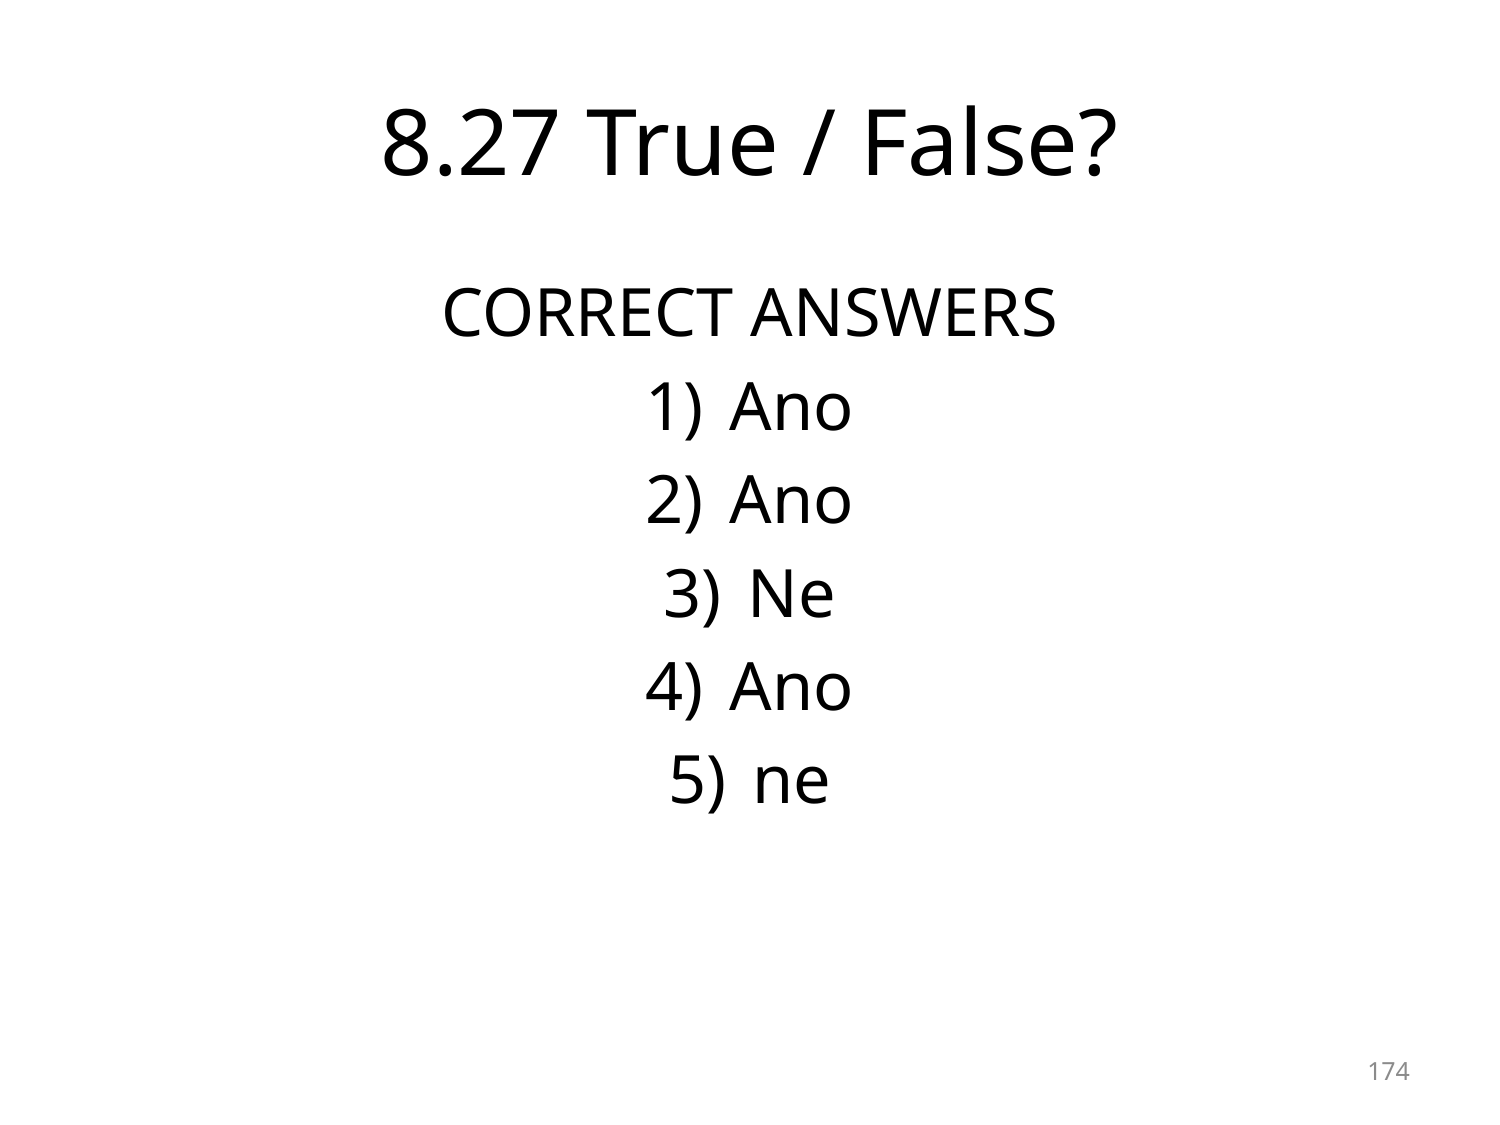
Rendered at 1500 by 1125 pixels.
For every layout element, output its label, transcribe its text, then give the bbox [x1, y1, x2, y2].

slide_number 174 [1074, 1042, 1425, 1103]
title 8.27 True / False? [75, 45, 1425, 233]
list CORRECT ANSWERS Ano Ano Ne Ano ne [75, 262, 1425, 1005]
